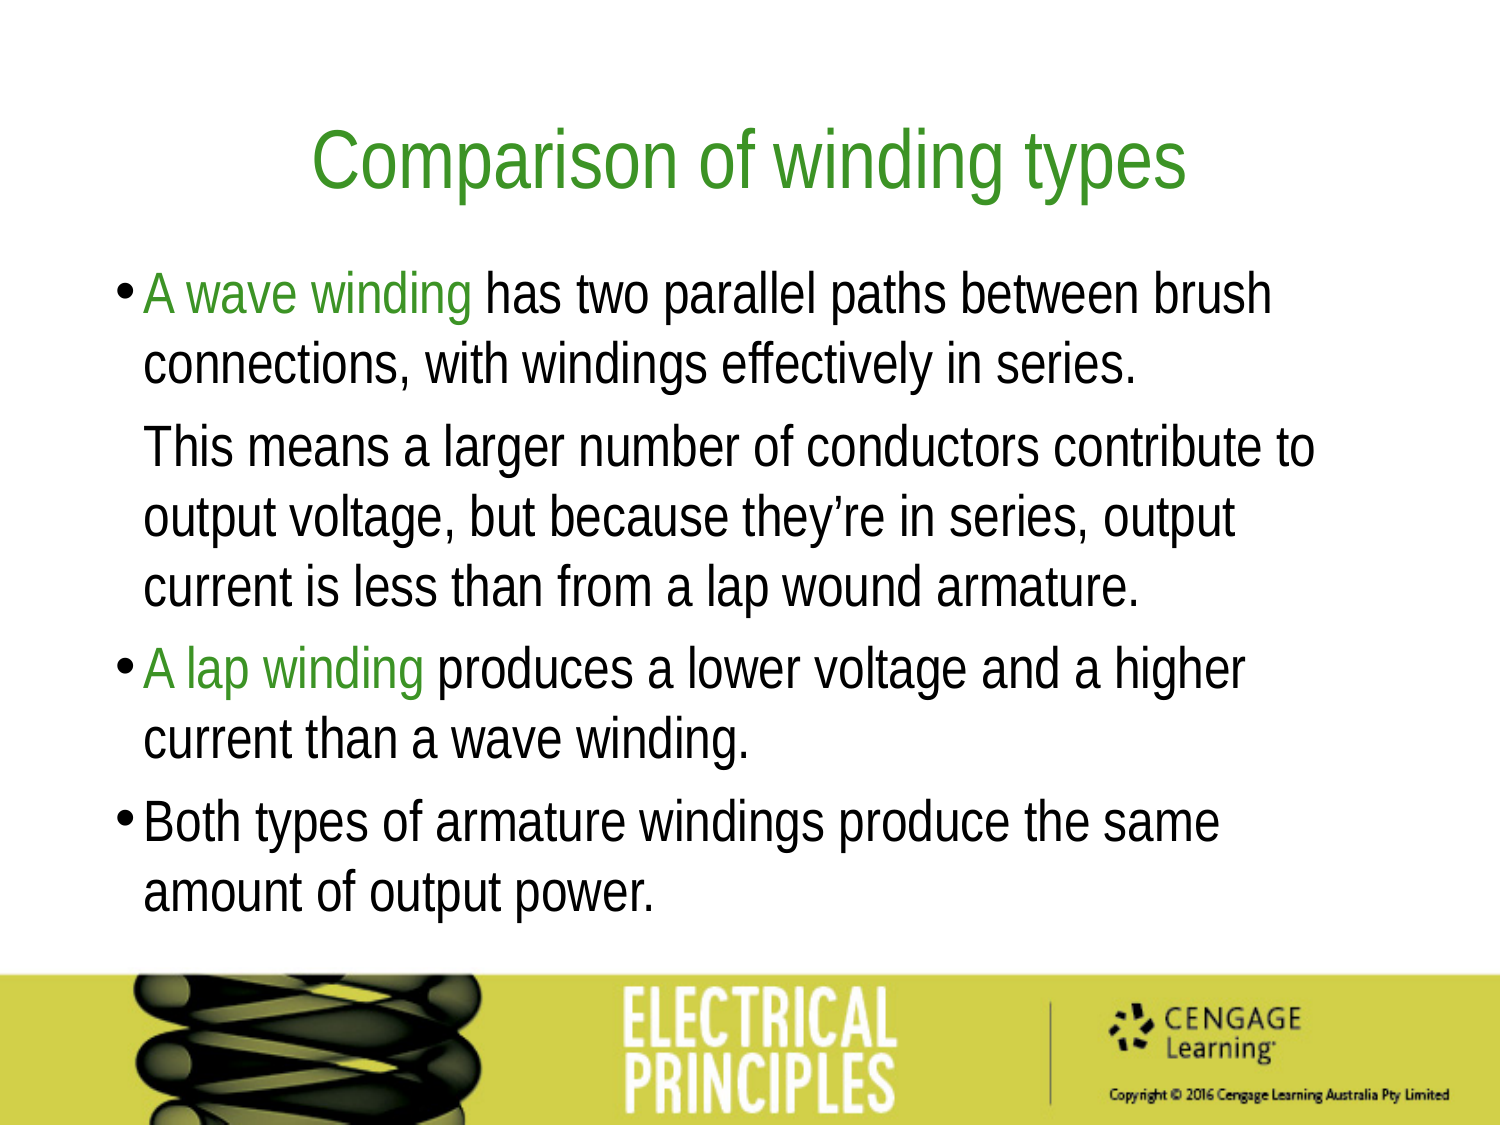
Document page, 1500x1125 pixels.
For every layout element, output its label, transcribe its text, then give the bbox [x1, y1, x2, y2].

text_box A wave winding has two parallel paths between brush connections, with windings effectively in series. This means a larger number of conductors contribute to output voltage, but because they’re in series, output current is less than from a lap wound armature. A lap winding produces a lower voltage and a higher current than a wave winding. Both types of armature windings produce the same amount of output power. [100, 247, 1400, 931]
picture [0, 207, 1500, 1125]
title Comparison of winding types [0, 0, 1500, 207]
